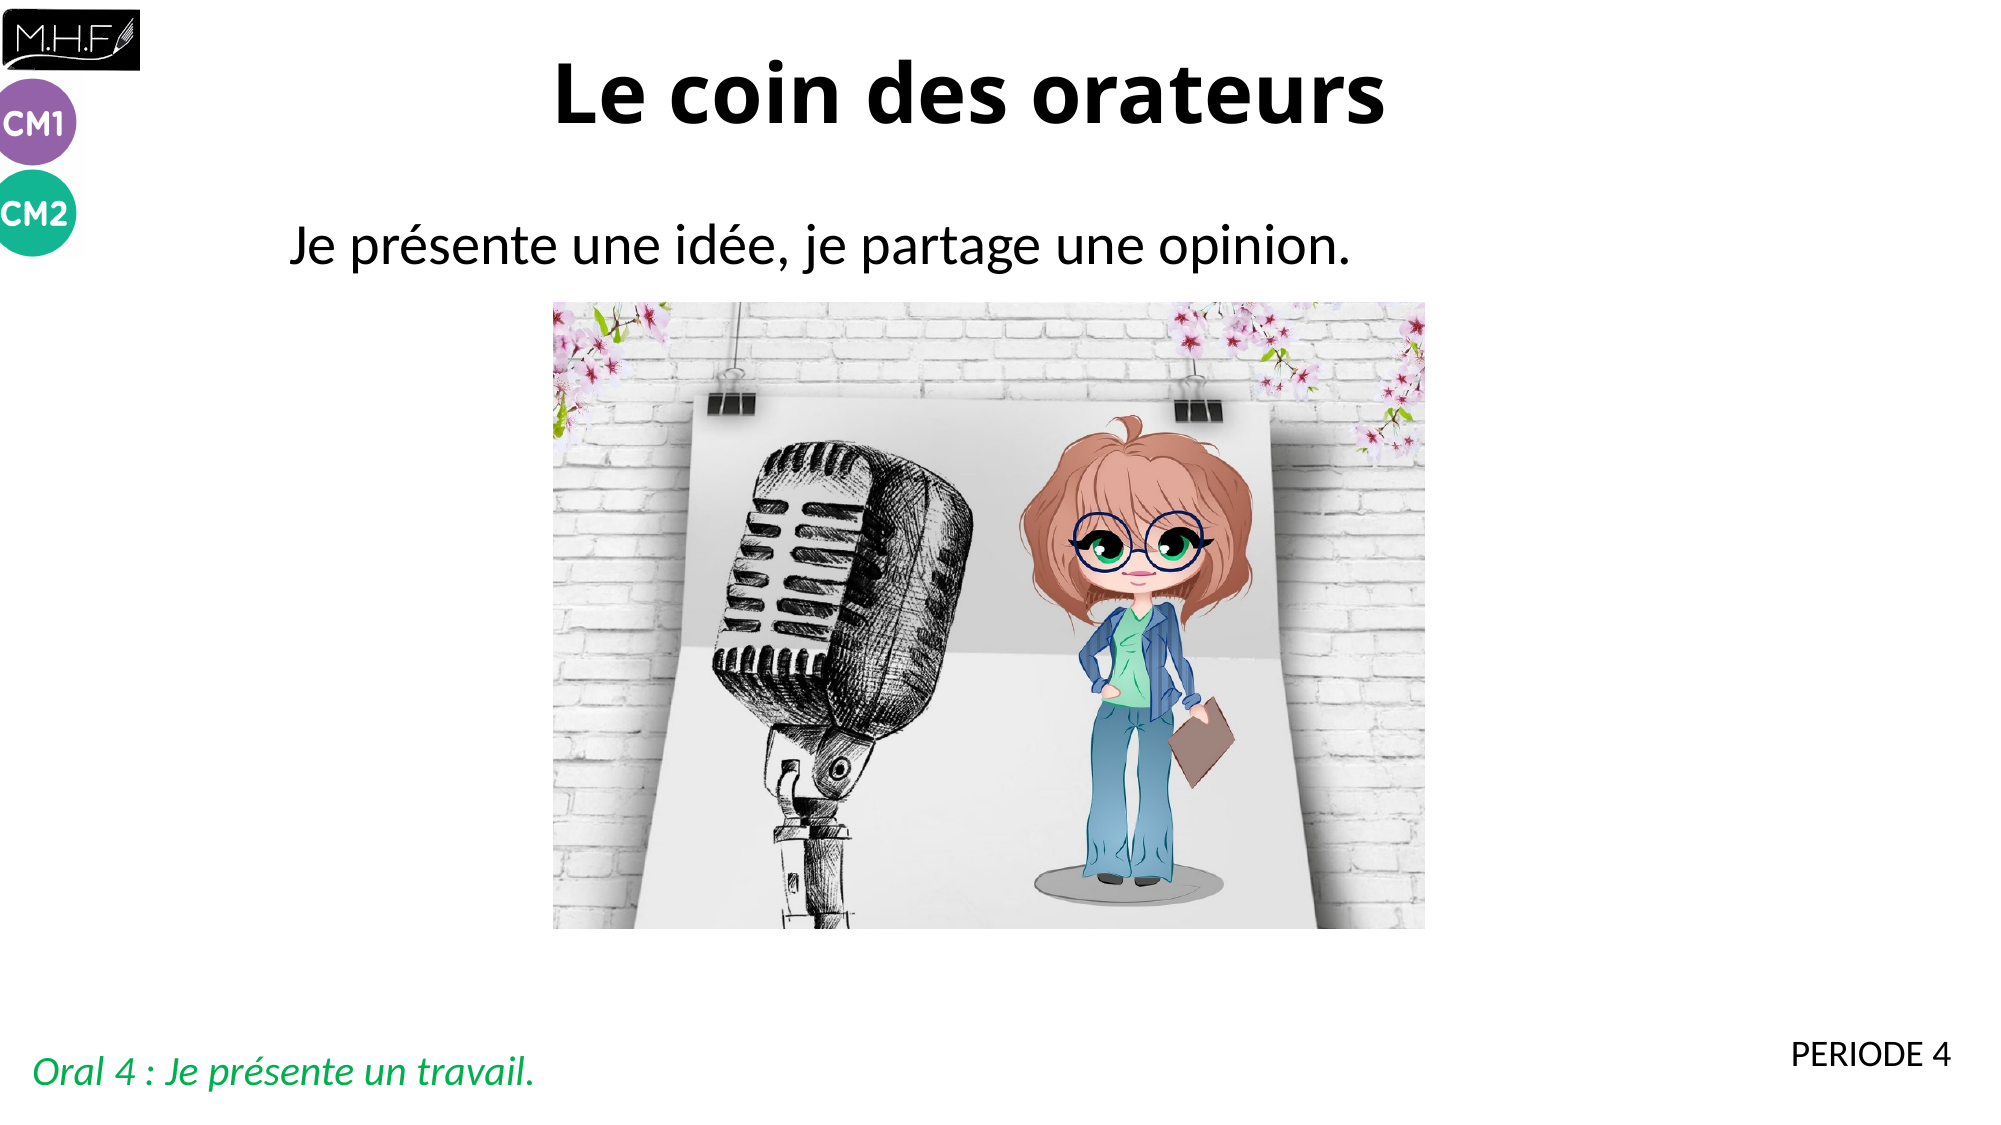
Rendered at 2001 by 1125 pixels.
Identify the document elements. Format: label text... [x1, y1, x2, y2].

picture [0, 7, 140, 259]
text_box PERIODE 4 [1362, 1021, 1967, 1082]
list Je présente une idée, je partage une opinion. [274, 207, 1539, 351]
title Le coin des orateurs [455, 42, 1484, 151]
text_box Oral 4 : Je présente un travail. [17, 996, 879, 1125]
picture [553, 302, 1425, 929]
